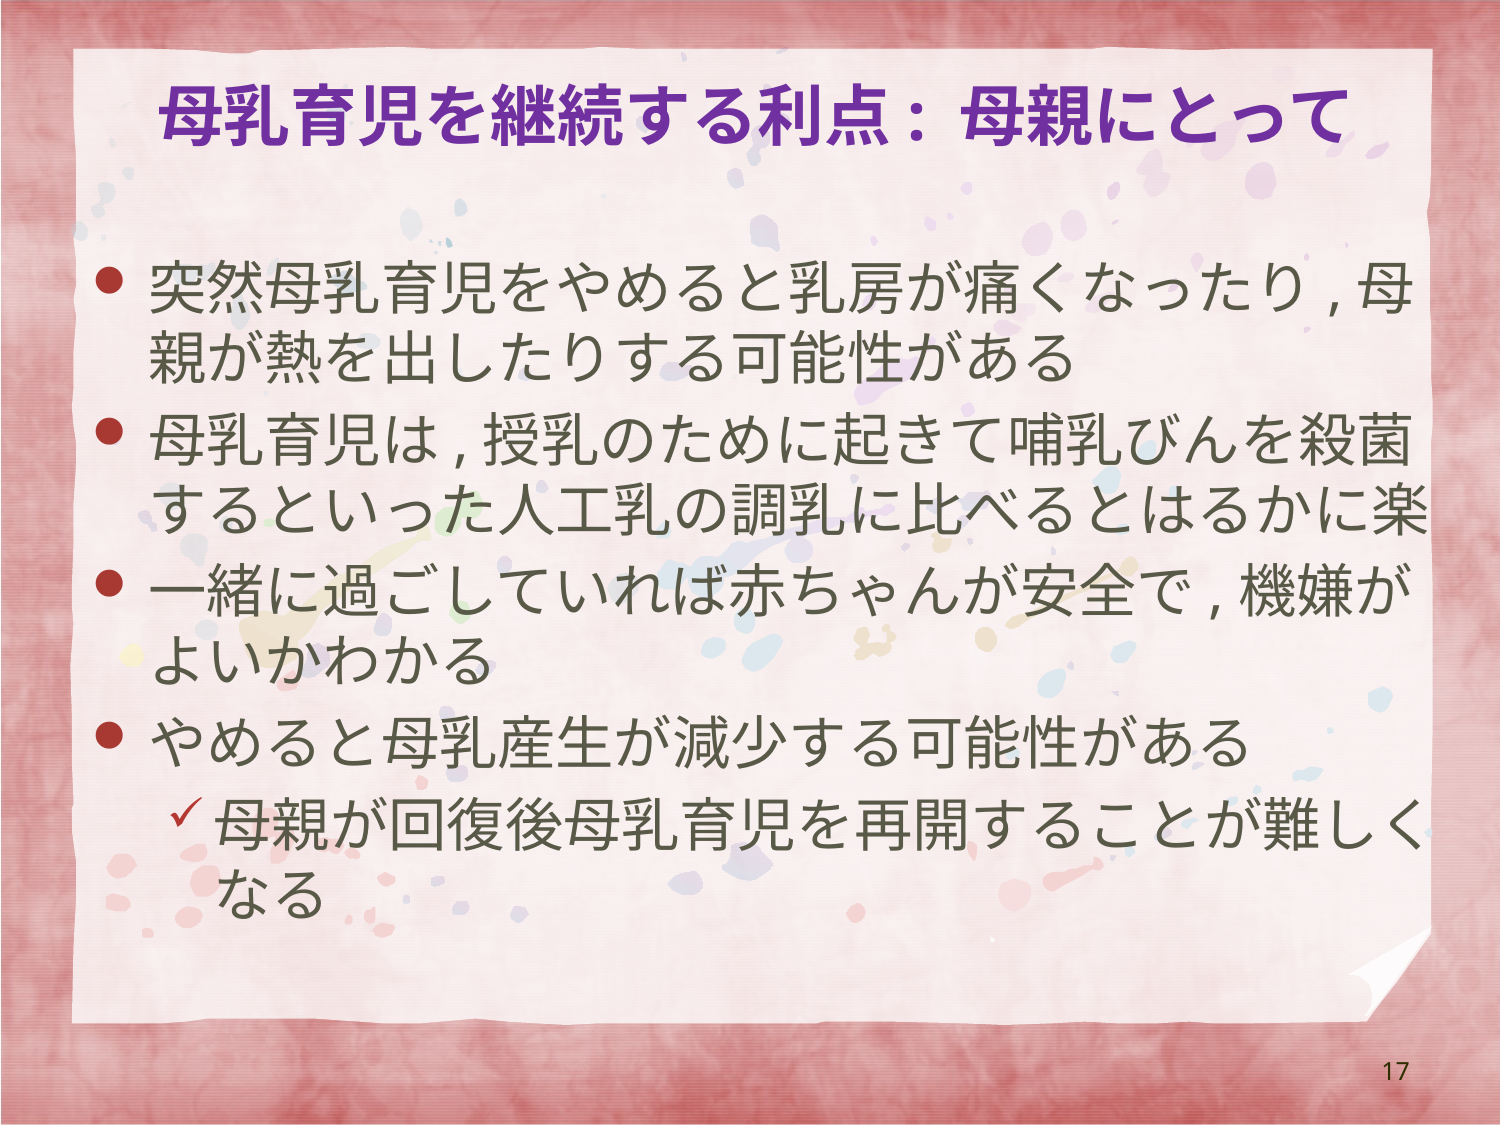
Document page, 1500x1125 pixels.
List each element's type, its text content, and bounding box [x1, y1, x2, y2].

list 突然母乳育児をやめると乳房が痛くなったり,母親が熱を出したりする可能性がある 母乳育児は,授乳のために起きて哺乳びんを殺菌するといった人工乳の調乳に比べるとはるかに楽 一緒に過ごしていれば赤ちゃんが安全で,機嫌がよいかわかる やめると母乳産生が減少する可能性がある 母親が回復後母乳育児を再開することが難しくなる [76, 243, 1460, 929]
picture [0, 0, 1500, 1125]
slide_number 17 [1074, 1042, 1425, 1103]
title 母乳育児を継続する利点: 母親にとって [52, 54, 1460, 173]
